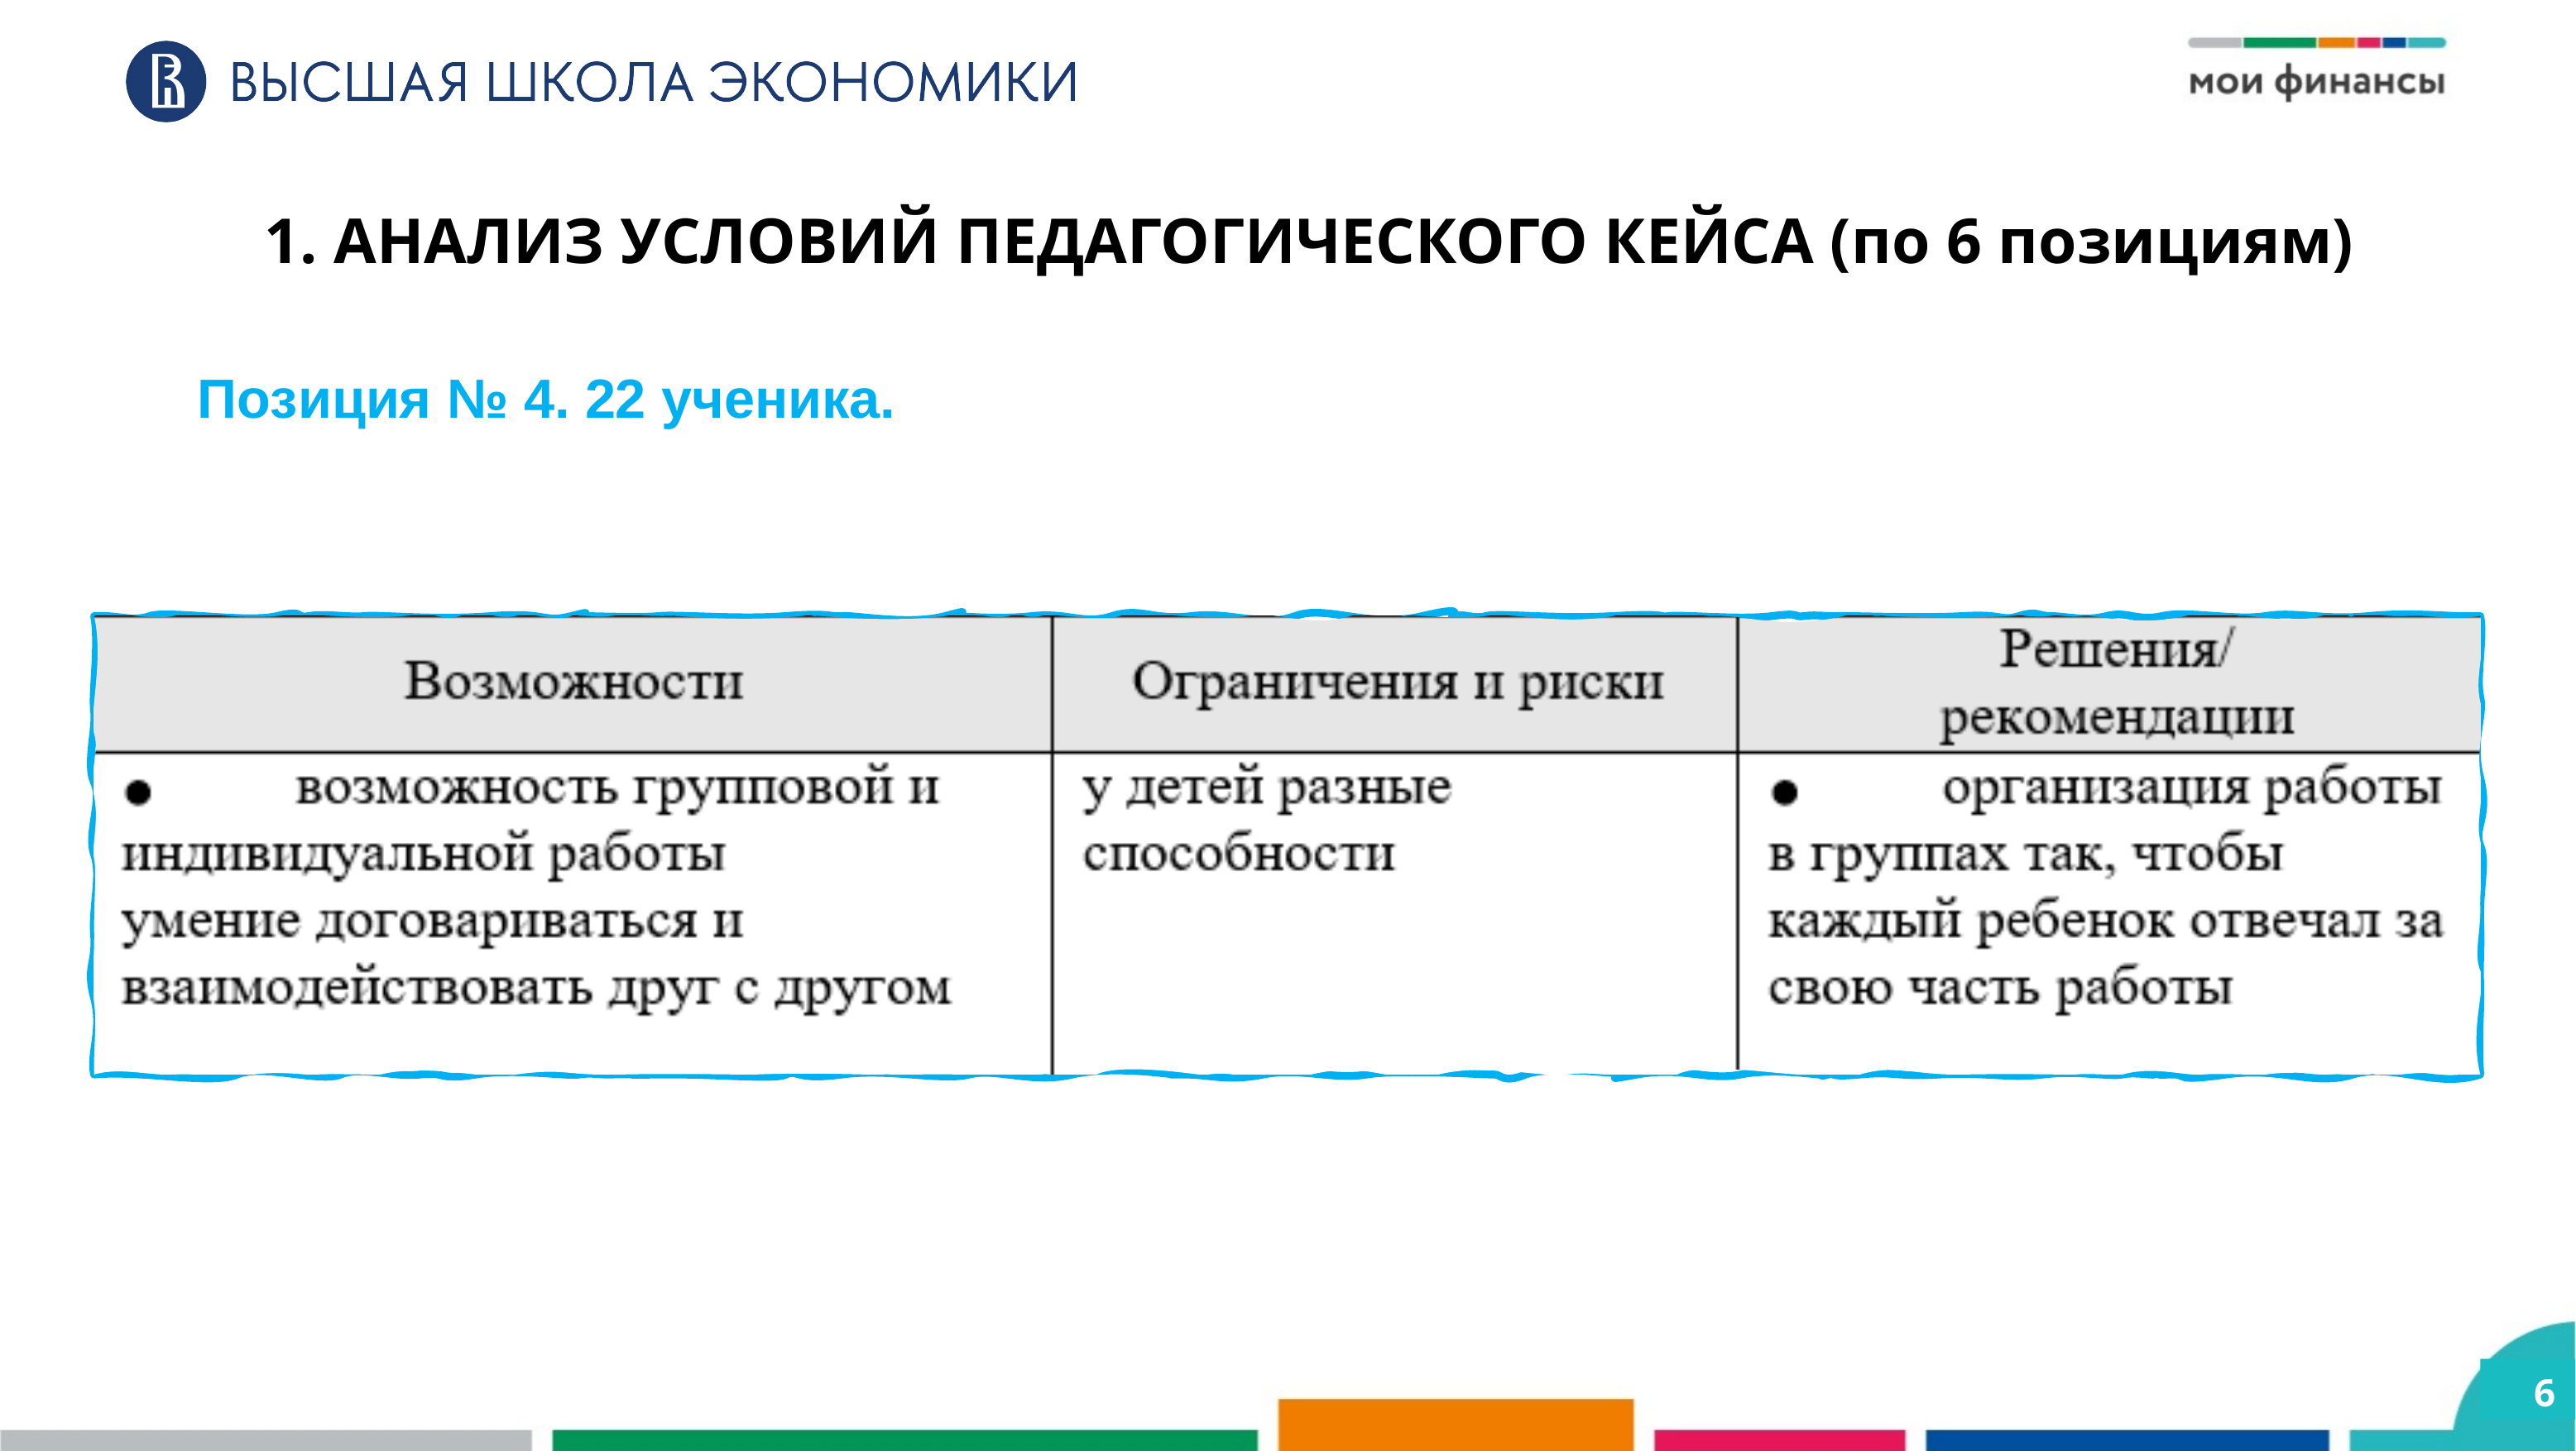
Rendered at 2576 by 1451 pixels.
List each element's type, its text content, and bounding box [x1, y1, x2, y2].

text_box Позиция № 4. 22 ученика. [185, 357, 909, 436]
picture [0, 0, 2576, 1451]
text_box 1. АНАЛИЗ УСЛОВИЙ ПЕДАГОГИЧЕСКОГО КЕЙСА (по 6 позициям) [44, 192, 2576, 286]
text_box 6 [2480, 1358, 2576, 1420]
